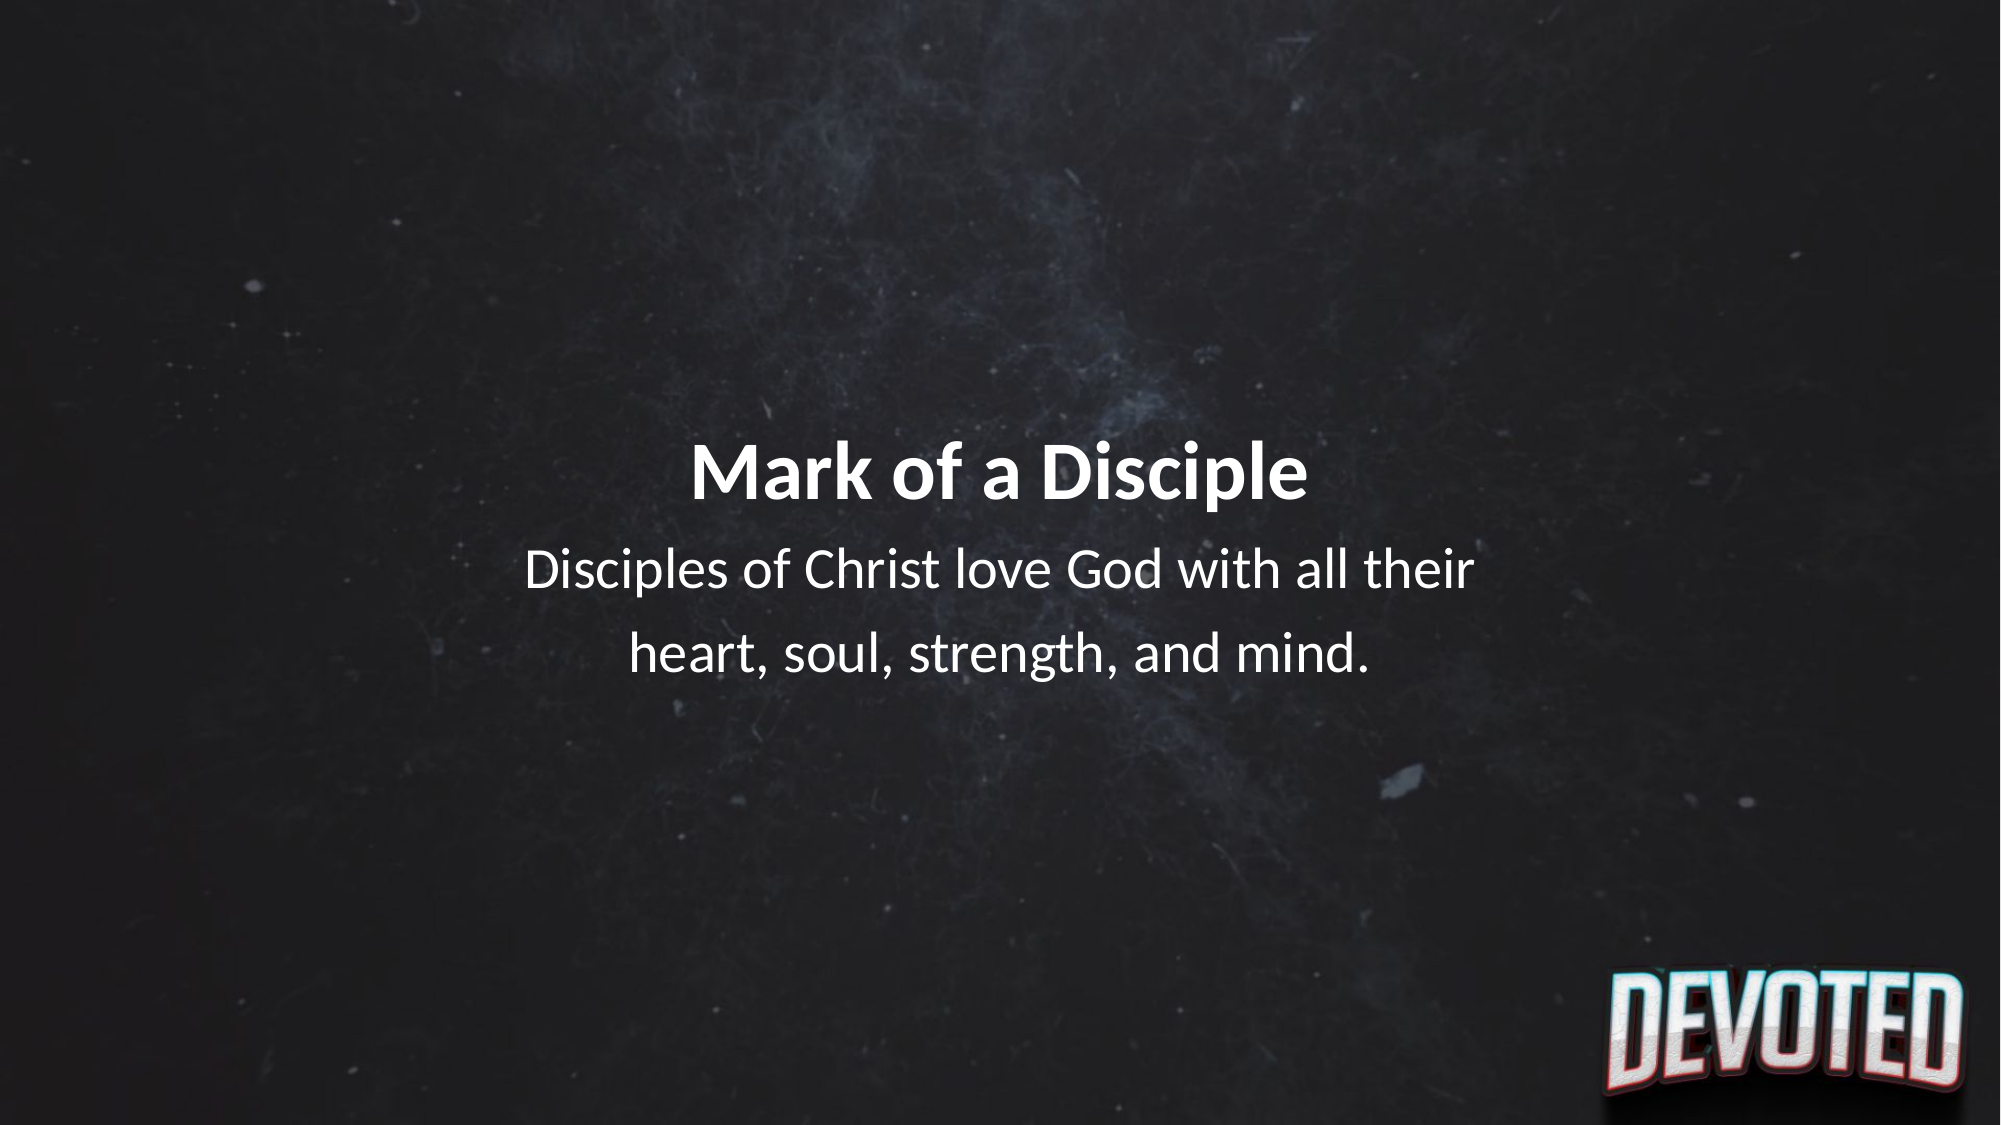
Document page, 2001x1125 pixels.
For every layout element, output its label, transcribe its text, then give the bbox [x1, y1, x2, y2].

picture [0, 0, 2001, 1125]
list Mark of a Disciple Disciples of Christ love God with all their heart, soul, strength, and mind. [137, 299, 1863, 1014]
